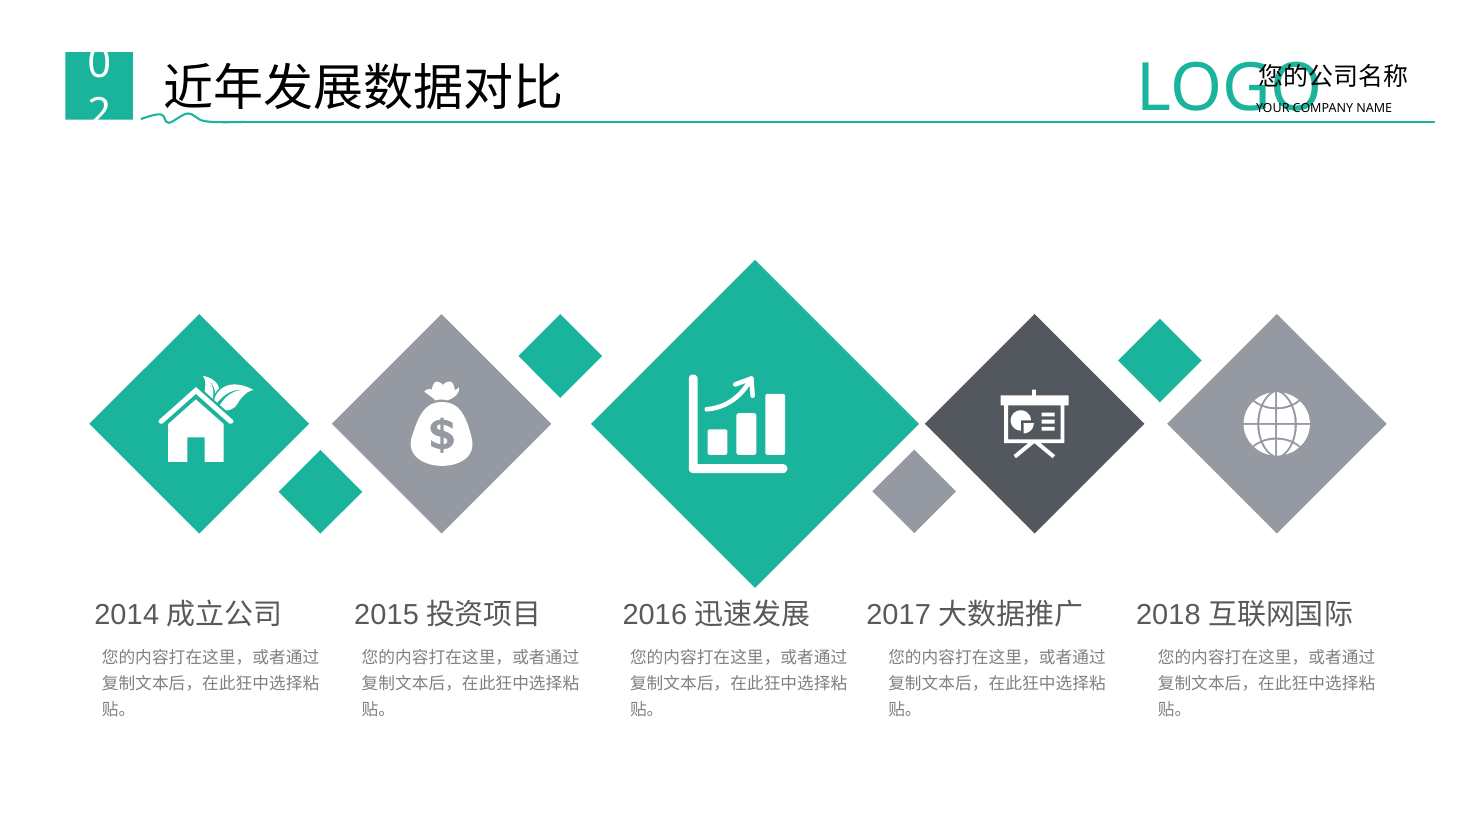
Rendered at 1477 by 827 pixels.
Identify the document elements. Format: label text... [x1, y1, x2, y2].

text_box [1000, 389, 1069, 459]
text_box [1167, 314, 1387, 534]
text_box [168, 399, 224, 462]
text_box 您的内容打在这里，或者通过复制文本后，在此狂中选择粘贴。 [873, 633, 1134, 727]
text_box [872, 449, 957, 534]
text_box [1243, 392, 1276, 423]
text_box 02 [64, 51, 134, 121]
text_box [331, 314, 552, 534]
text_box 您的内容打在这里，或者通过复制文本后，在此狂中选择粘贴。 [346, 633, 607, 727]
text_box 您的内容打在这里，或者通过复制文本后，在此狂中选择粘贴。 [1143, 633, 1404, 727]
text_box 2015投资项目 [339, 587, 557, 638]
text_box [410, 402, 473, 466]
text_box 近年发展数据对比 [148, 47, 623, 121]
text_box 您的内容打在这里，或者通过复制文本后，在此狂中选择粘贴。 [615, 633, 873, 727]
text_box [140, 112, 246, 124]
text_box [518, 314, 603, 398]
text_box 2017大数据推广 [851, 587, 1098, 638]
text_box [1277, 392, 1310, 423]
text_box 2014成立公司 [79, 587, 298, 638]
text_box [1277, 424, 1310, 456]
text_box 2018互联网国际 [1121, 587, 1368, 638]
text_box [688, 374, 788, 474]
text_box [89, 314, 310, 534]
text_box [924, 314, 1145, 534]
text_box 2016迅速发展 [607, 587, 826, 638]
text_box [278, 450, 363, 534]
text_box 您的内容打在这里，或者通过复制文本后，在此狂中选择粘贴。 [87, 633, 346, 727]
text_box [591, 259, 919, 587]
text_box [1243, 424, 1276, 456]
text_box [1121, 35, 1477, 132]
text_box [424, 381, 460, 401]
text_box [158, 375, 254, 424]
text_box [1118, 318, 1202, 403]
